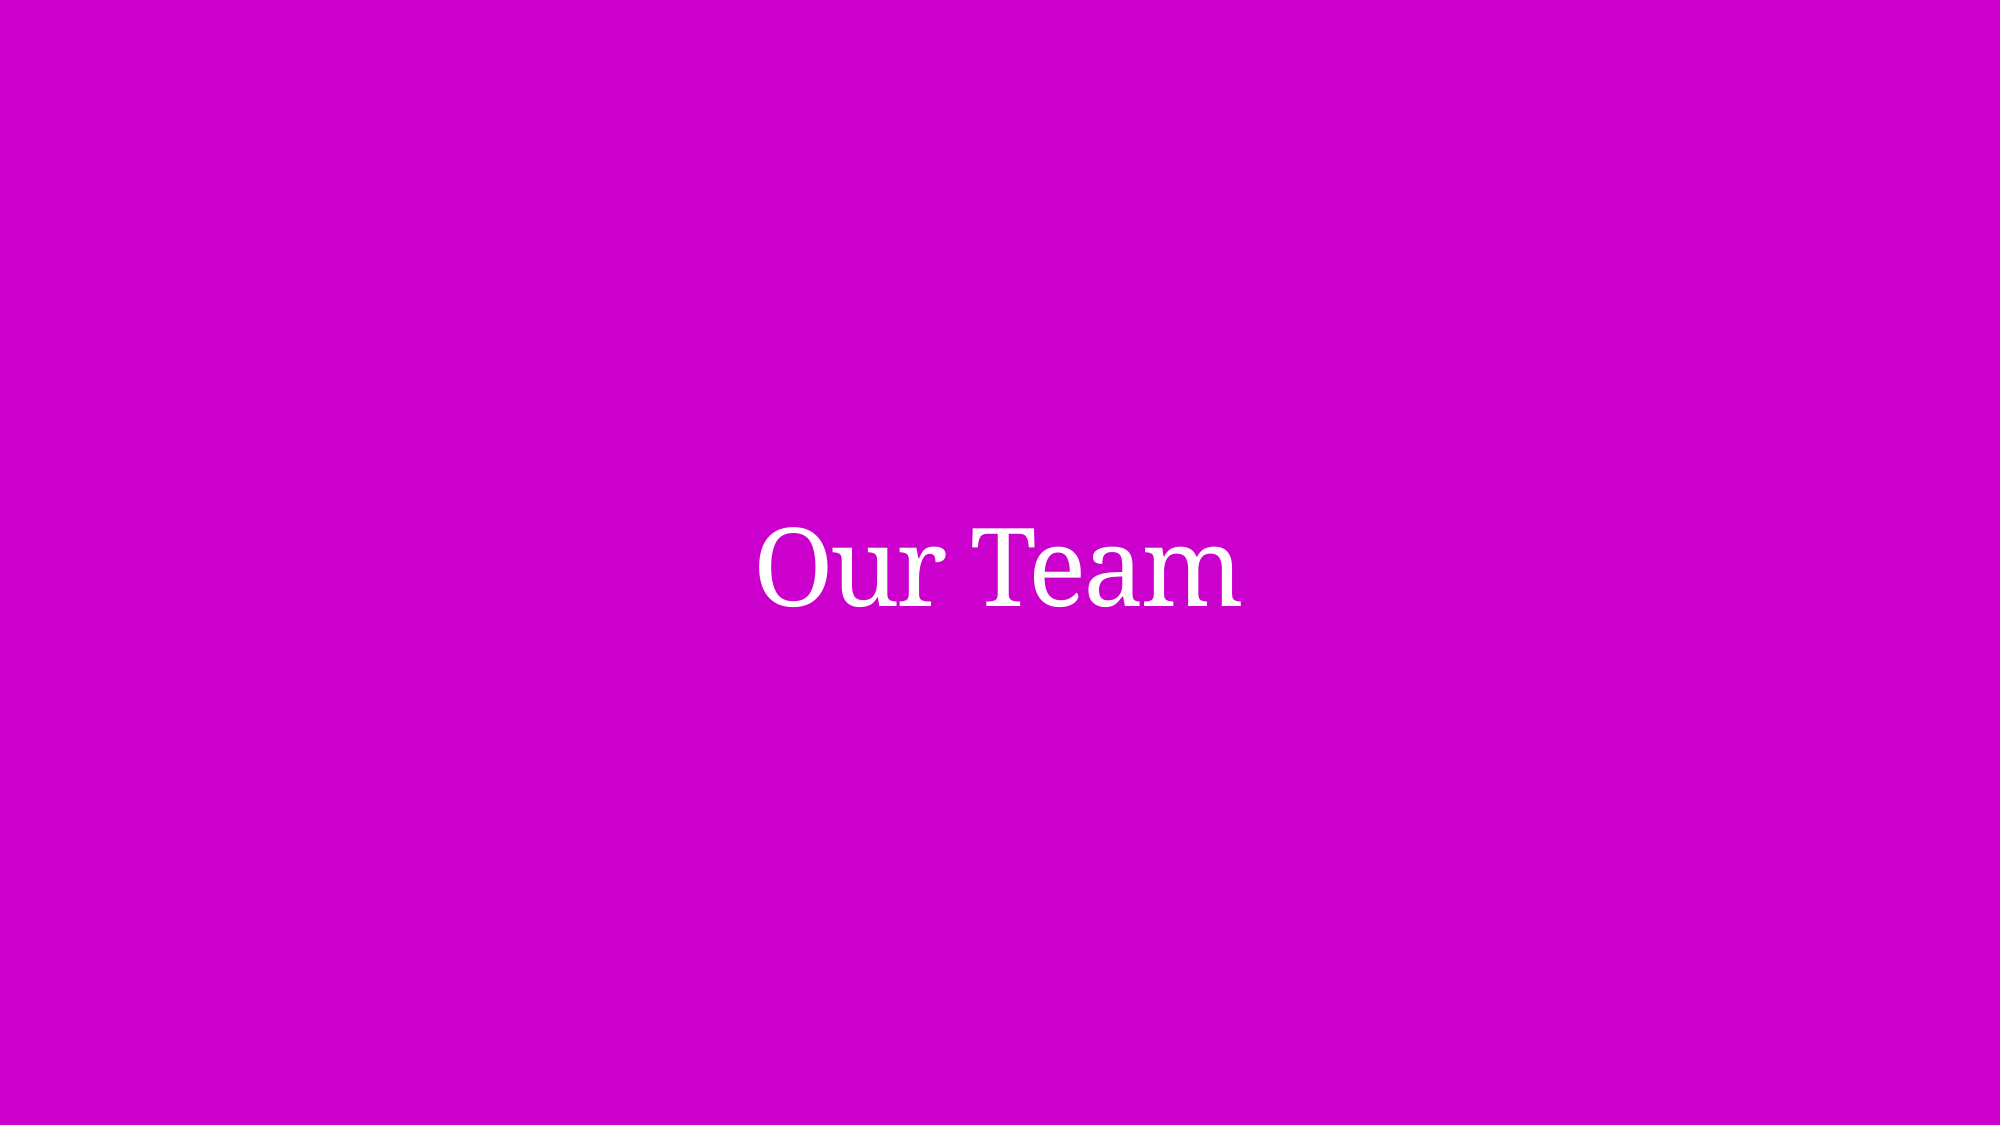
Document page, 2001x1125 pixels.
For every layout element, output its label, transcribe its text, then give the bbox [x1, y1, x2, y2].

list Our Team [710, 492, 1288, 643]
